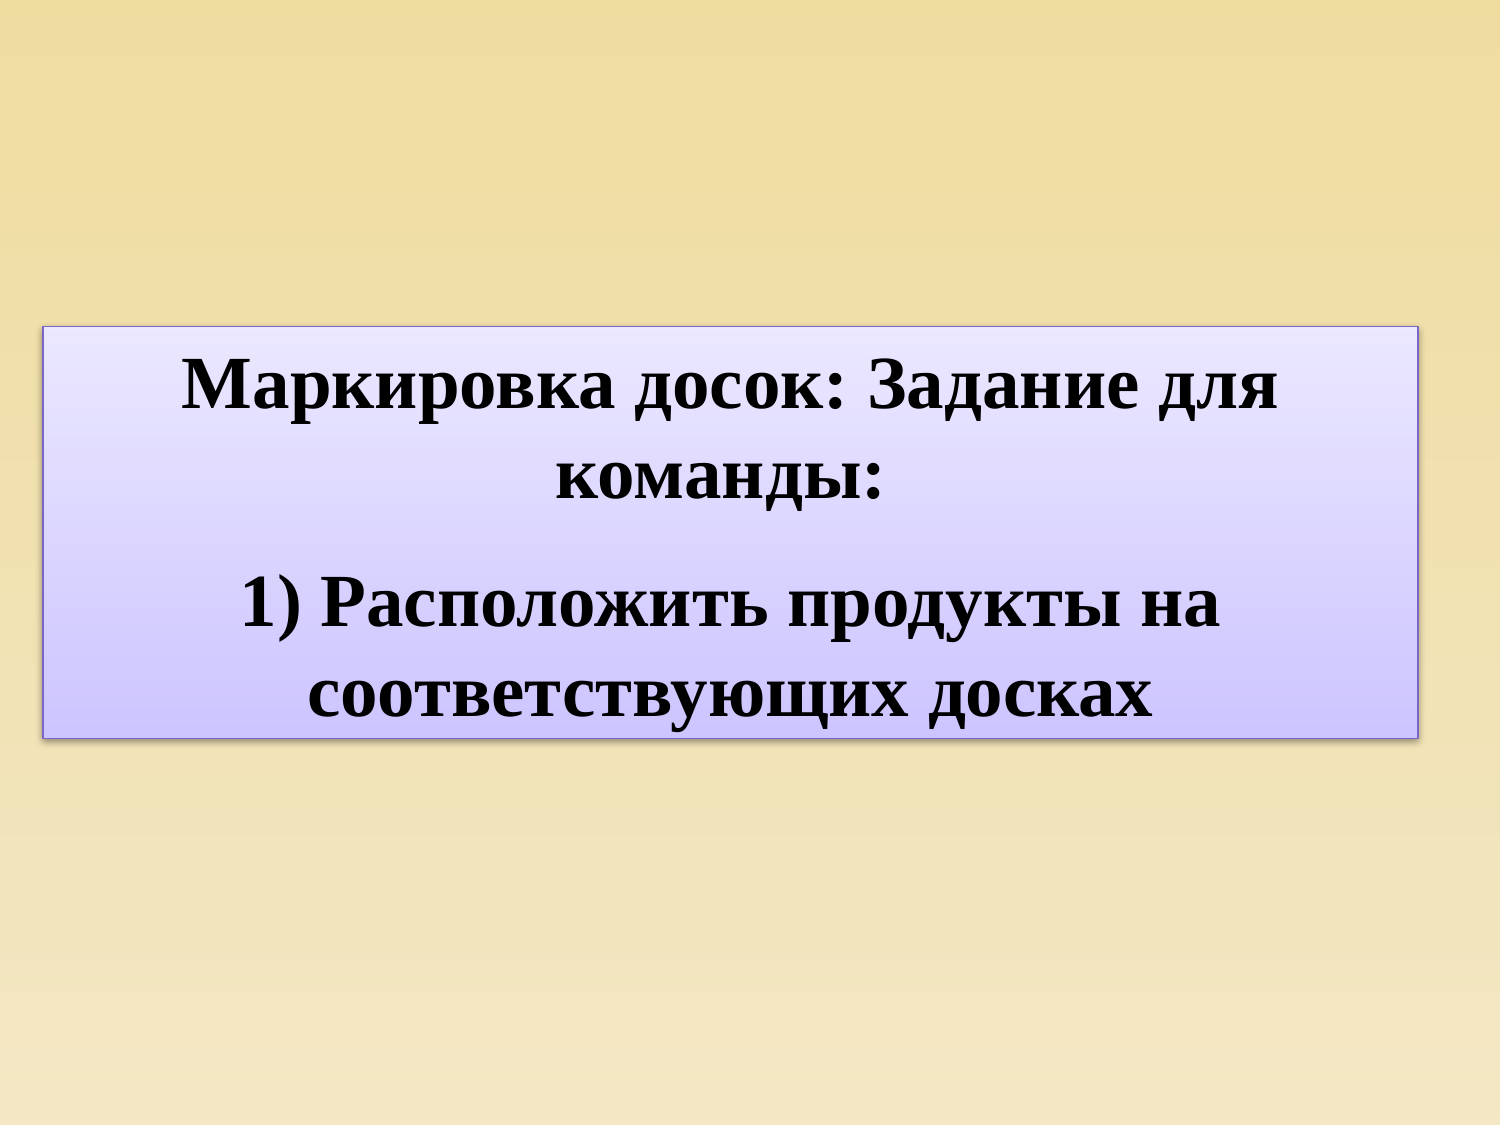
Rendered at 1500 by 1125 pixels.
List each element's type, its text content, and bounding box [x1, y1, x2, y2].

text_box Маркировка досок: Задание для команды: 1) Расположить продукты на соответствующих досках [42, 326, 1419, 739]
